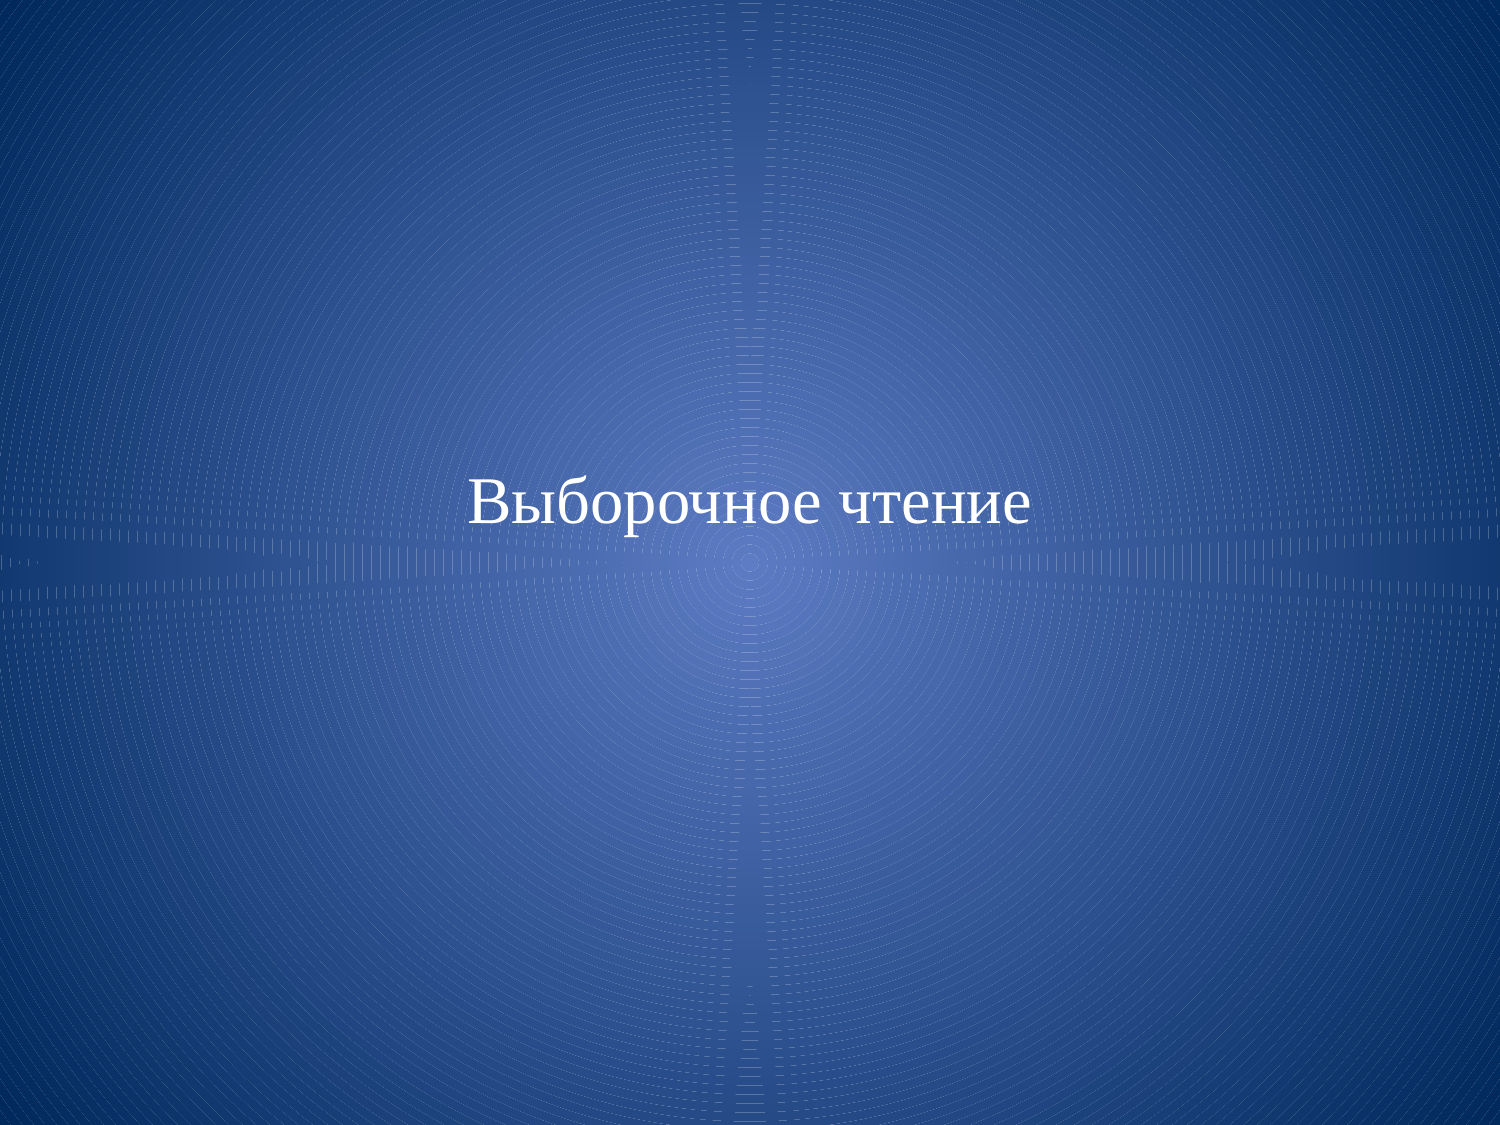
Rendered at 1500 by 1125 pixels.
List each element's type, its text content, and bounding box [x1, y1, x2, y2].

list Выборочное чтение [75, 262, 1425, 1005]
